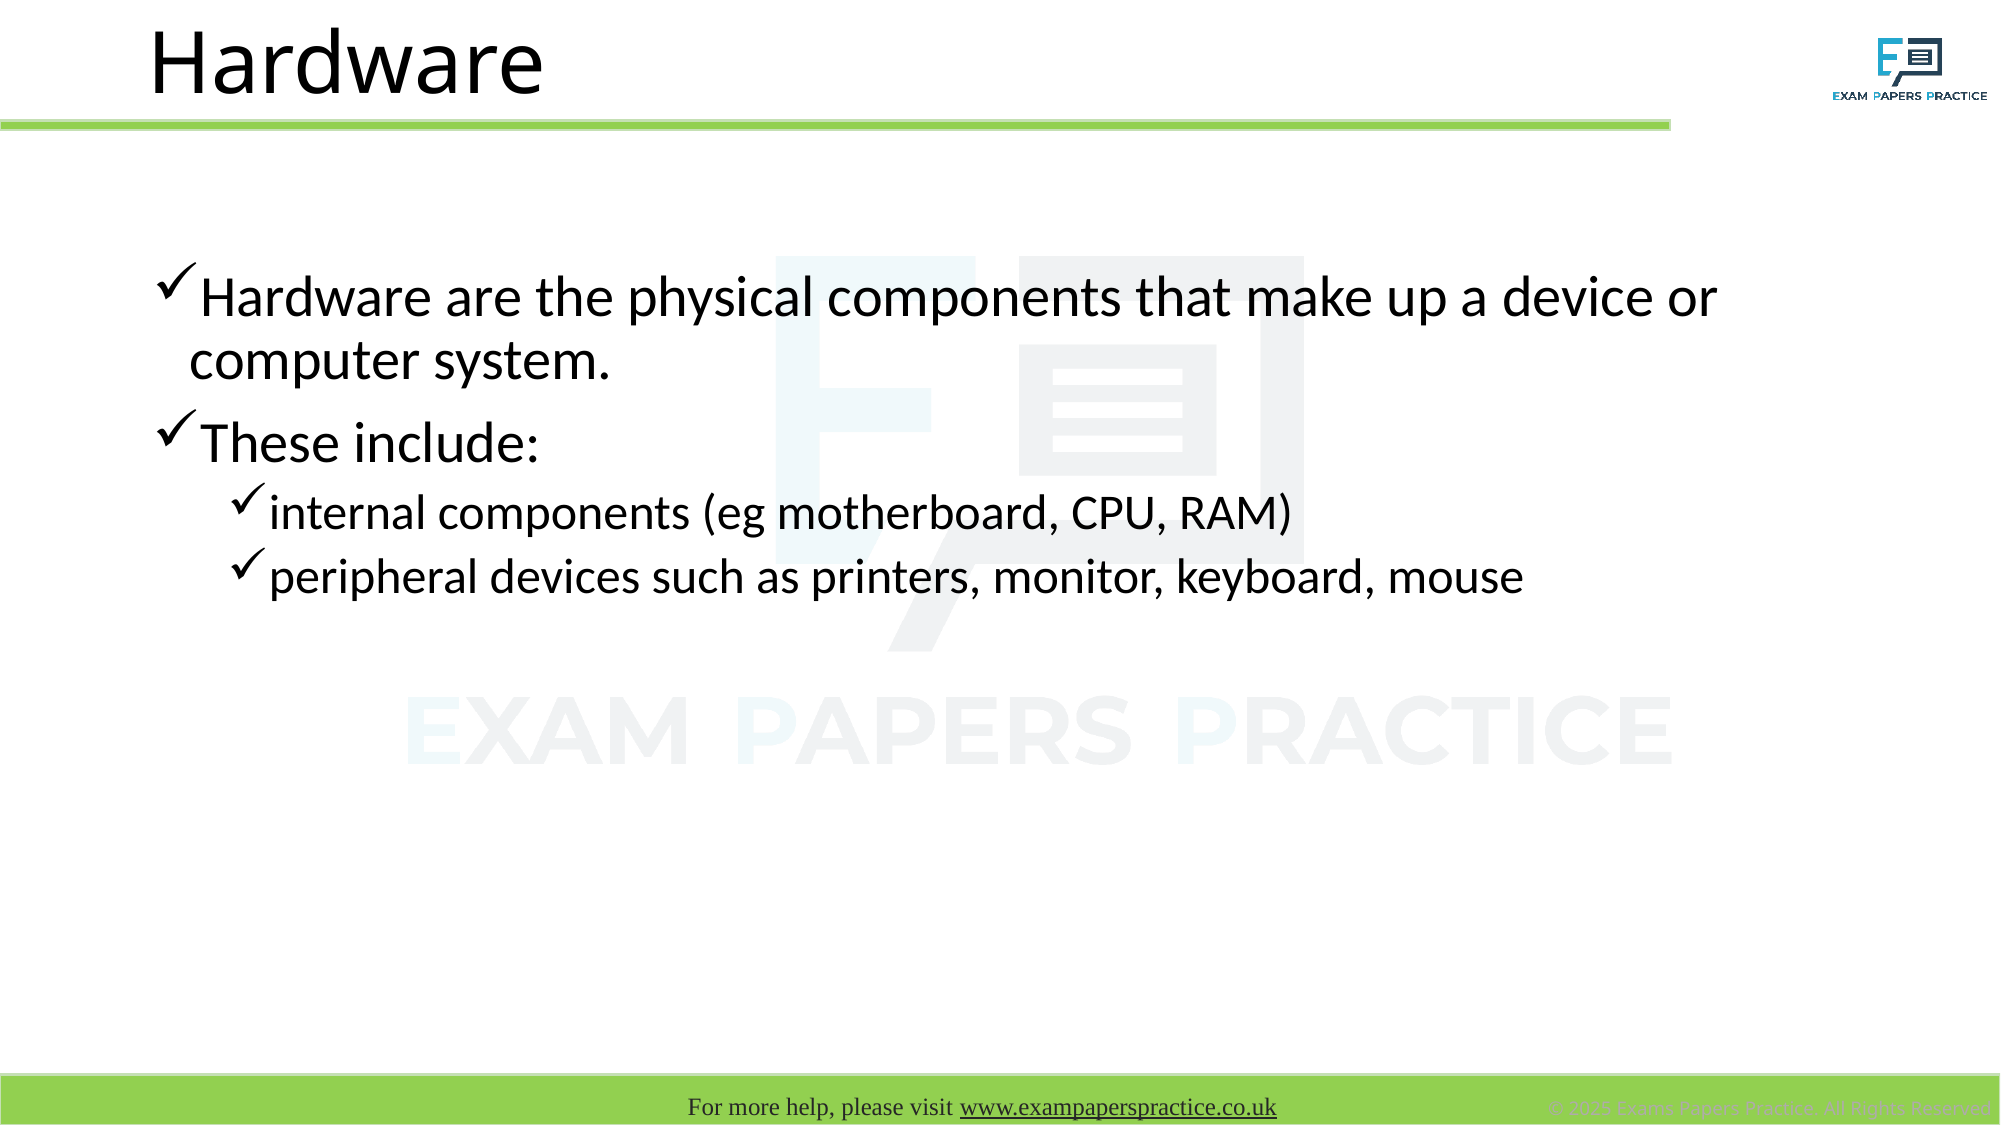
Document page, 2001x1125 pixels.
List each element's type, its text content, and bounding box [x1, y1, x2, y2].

title Hardware [132, 11, 1858, 121]
list Hardware are the physical components that make up a device or computer system. These include: internal components (eg motherboard, CPU, RAM) peripheral devices such as printers, monitor, keyboard, mouse [137, 258, 1863, 973]
